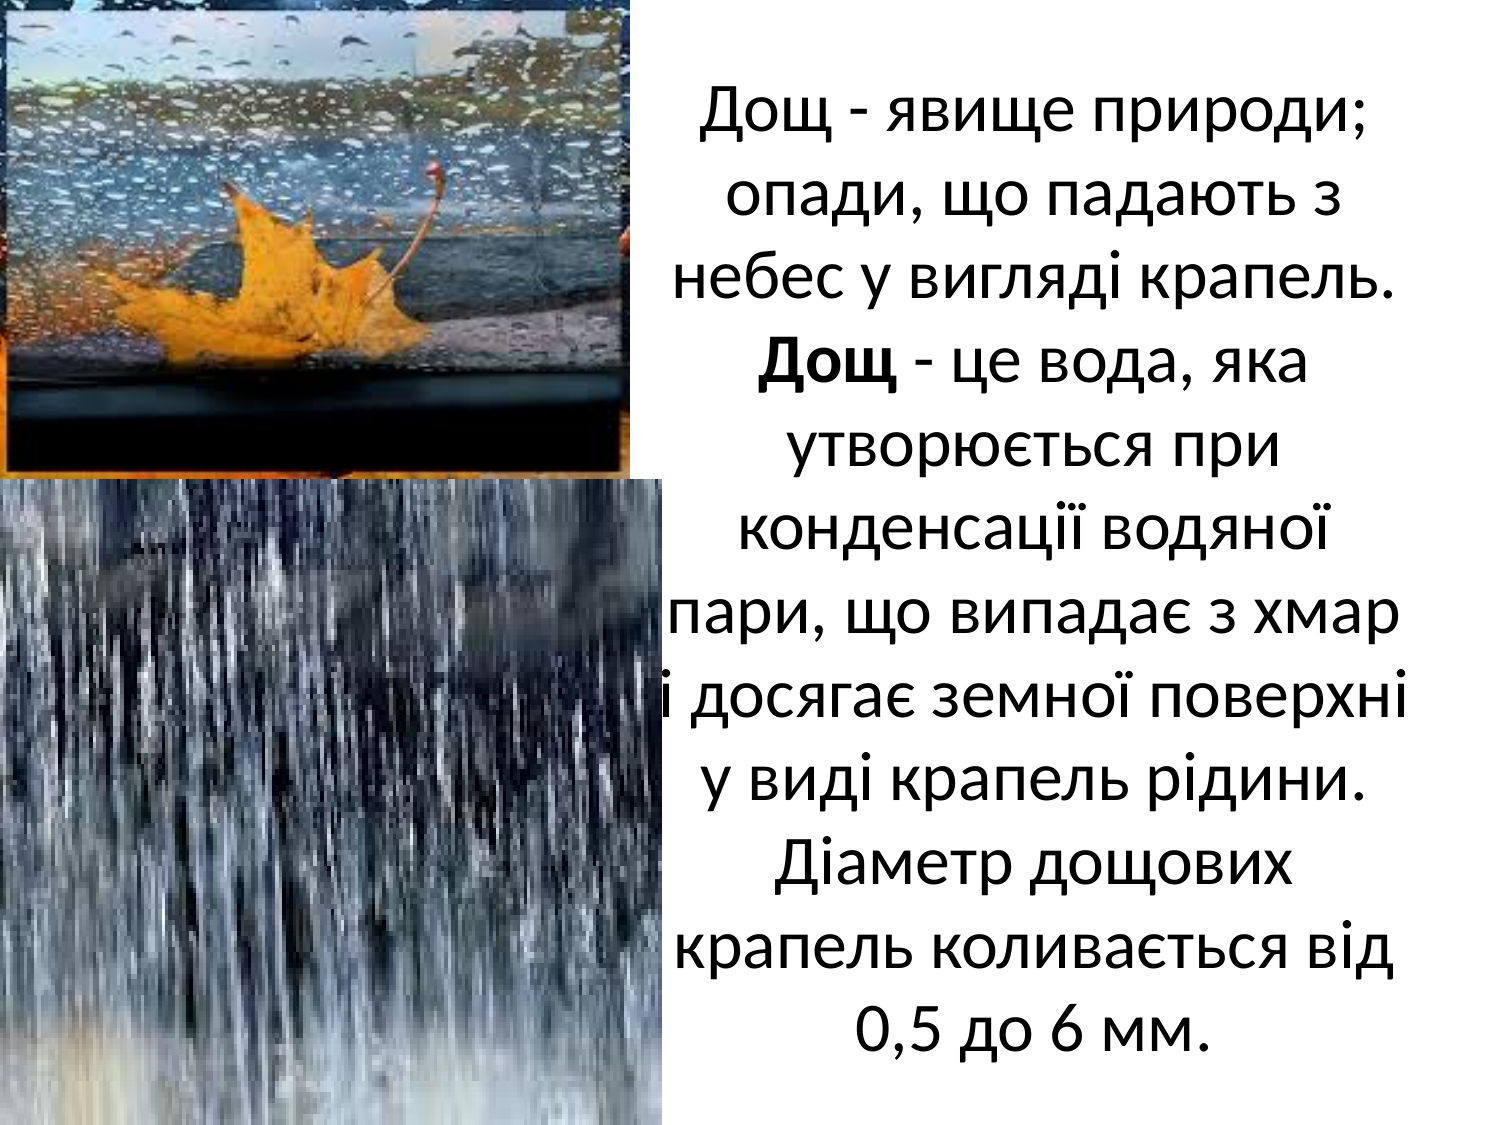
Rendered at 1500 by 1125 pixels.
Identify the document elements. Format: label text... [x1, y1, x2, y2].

picture [0, 479, 662, 1125]
title Дощ - явище природи; опади, що падають з небес у вигляді крапель. Дощ - це вода, яка утворюється при конденсації водяної пари, що випадає з хмар і досягає земної поверхні у виді крапель рідини. Діаметр дощових крапель коливається від 0,5 до 6 мм. [643, 45, 1425, 1083]
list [0, 0, 630, 478]
